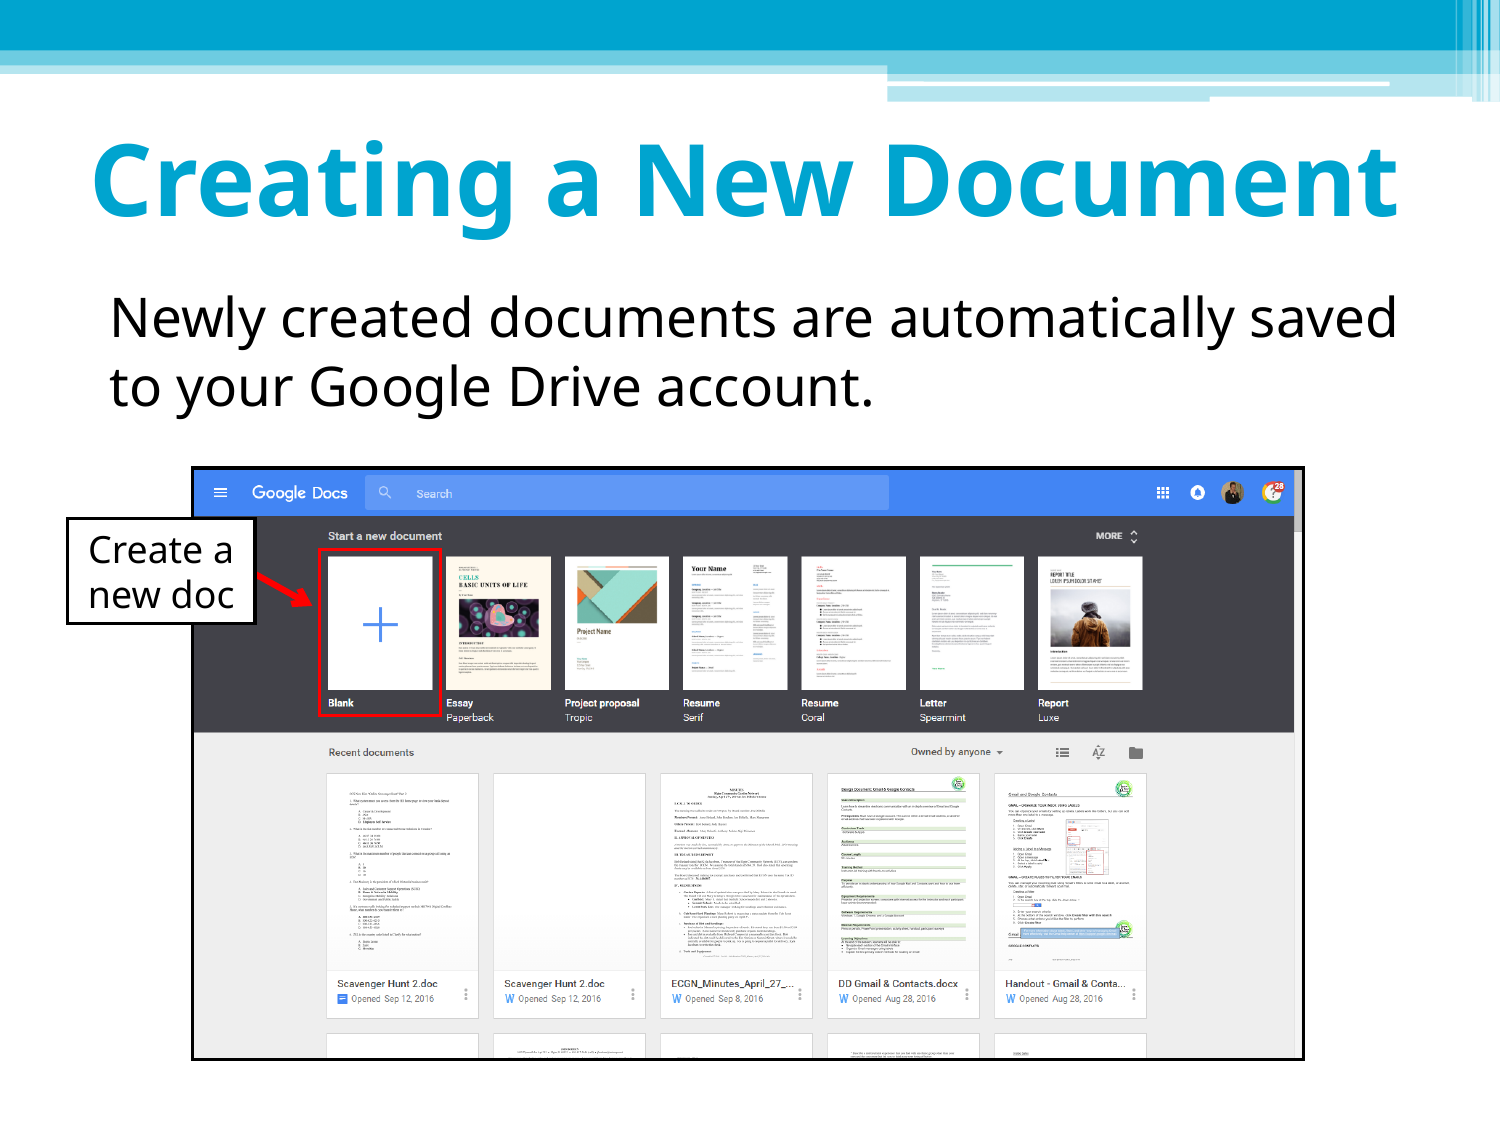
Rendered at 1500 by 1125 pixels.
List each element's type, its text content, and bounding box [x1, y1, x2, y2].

text_box Create a new doc [67, 518, 194, 624]
title Creating a New Document [75, 90, 1418, 263]
list Newly created documents are automatically saved to your Google Drive account. [75, 275, 1418, 488]
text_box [199, 543, 313, 606]
picture [194, 469, 1302, 1058]
